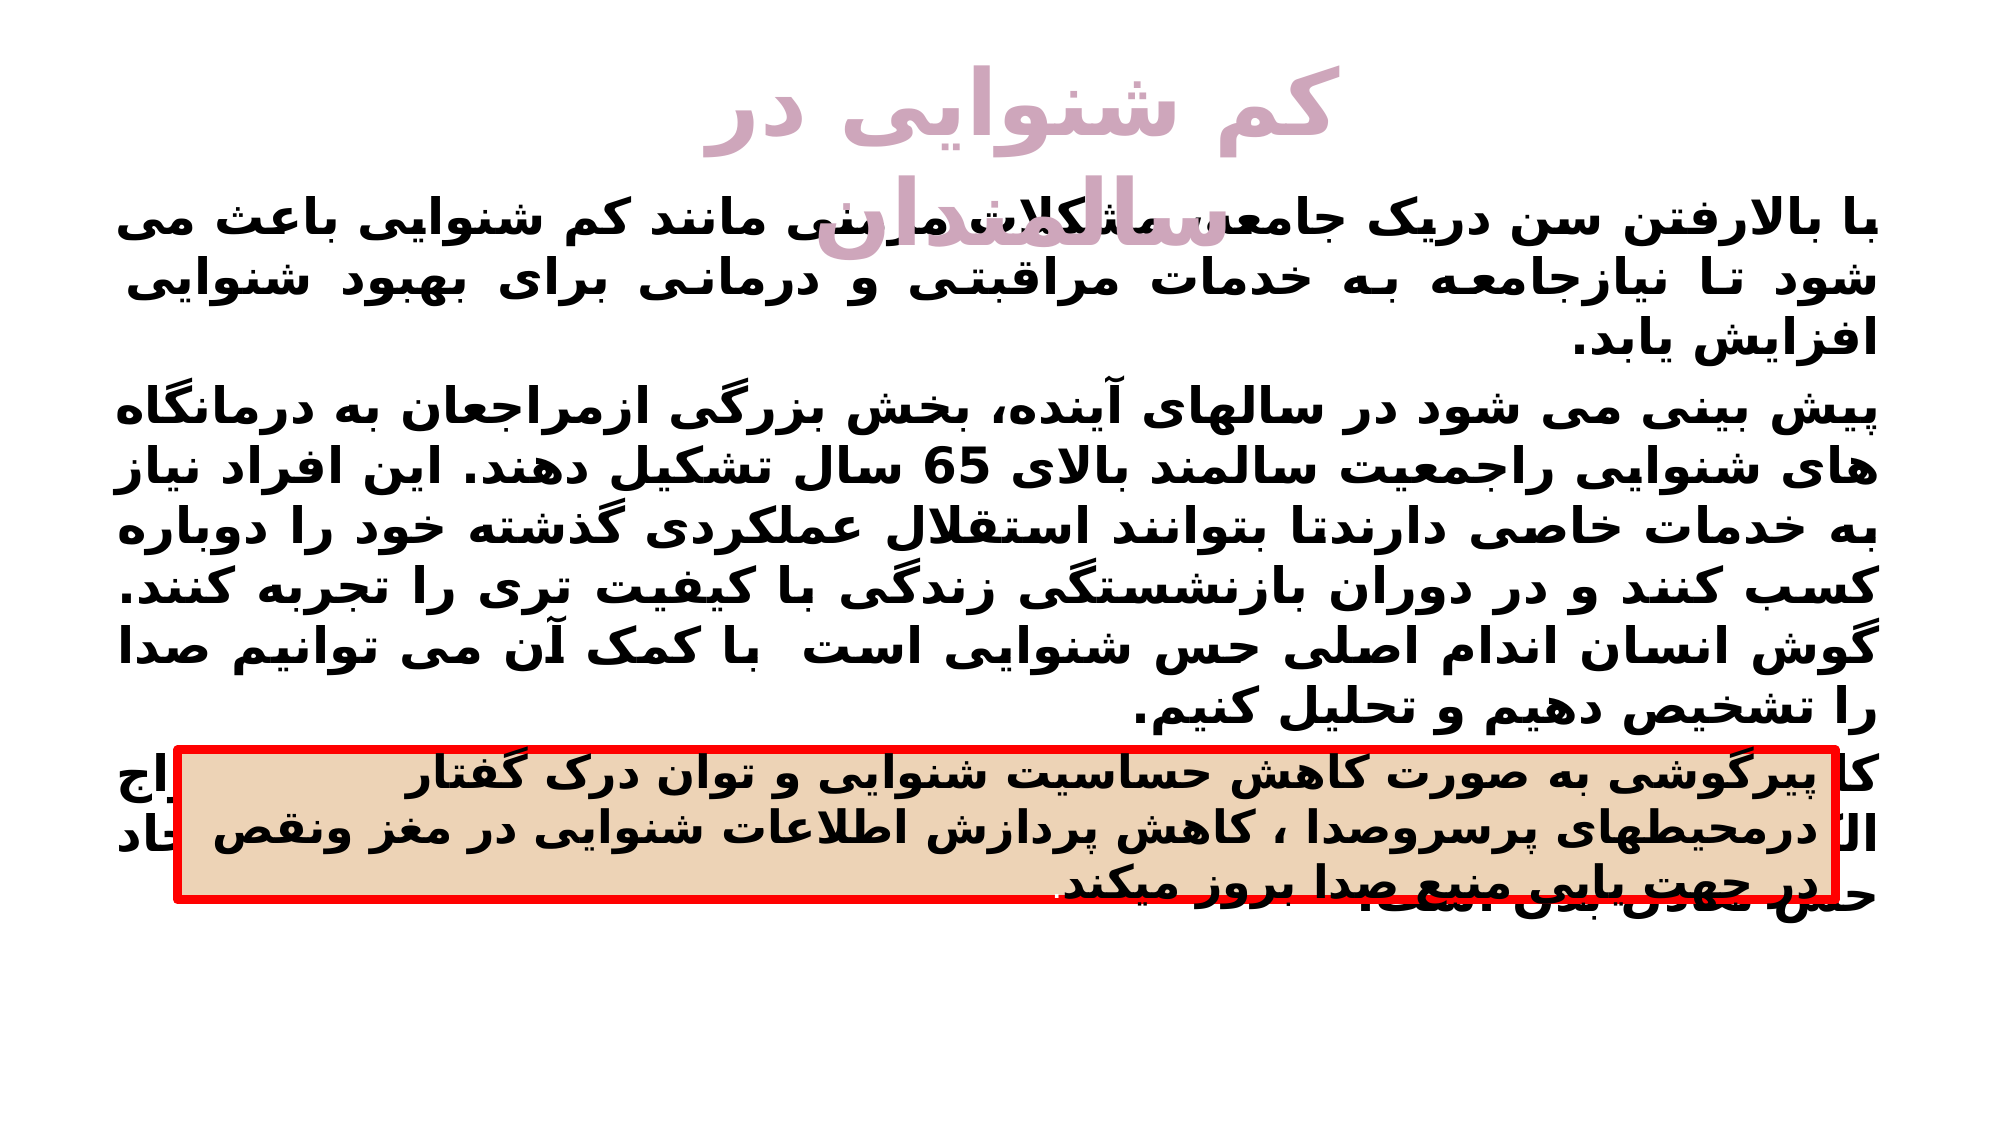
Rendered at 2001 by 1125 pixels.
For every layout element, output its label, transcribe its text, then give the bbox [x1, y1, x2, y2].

text_box پیرگوشی به صورت کاهش حساسیت شنوایی و توان درک گفتار درمحیطهای پرسروصدا ، کاهش پردازش اطلاعات شنوایی در مغز ونقص در جهت یابی منبع صدا بروز میکند. [177, 749, 1836, 900]
subtitle با بالارفتن سن دریک جامعه، مشکلات مزمنی مانند کم شنوایی باعث می شود تا نیازجامعه به خدمات مراقبتی و درمانی برای بهبود شنوایی افزایش یابد. پیش بینی می شود در سالهای آینده، بخش بزرگی ازمراجعان به درمانگاه های شنوایی راجمعیت سالمند بالای 65 سال تشکیل دهند. این افراد نیاز به خدمات خاصی دارندتا بتوانند استقلال عملکردی گذشته خود را دوباره کسب کنند و در دوران بازنشستگی زندگی با کیفیت تری را تجربه کنند. گوش انسان اندام اصلی حس شنوایی است با کمک آن می توانیم صدا را تشخیص دهیم و تحلیل کنیم. کارکرد اصلی گوش تشخیص ، انتقال و تبدیل اطلاعات شنیداری به امواج الکتریکی برای ارسال به مغزاست.گوش نقش دیگری هم دارد و آن ایجاد حس تعادل بدن است. [99, 177, 1913, 971]
text_box کم شنوایی در سالمندان [524, 36, 1524, 272]
